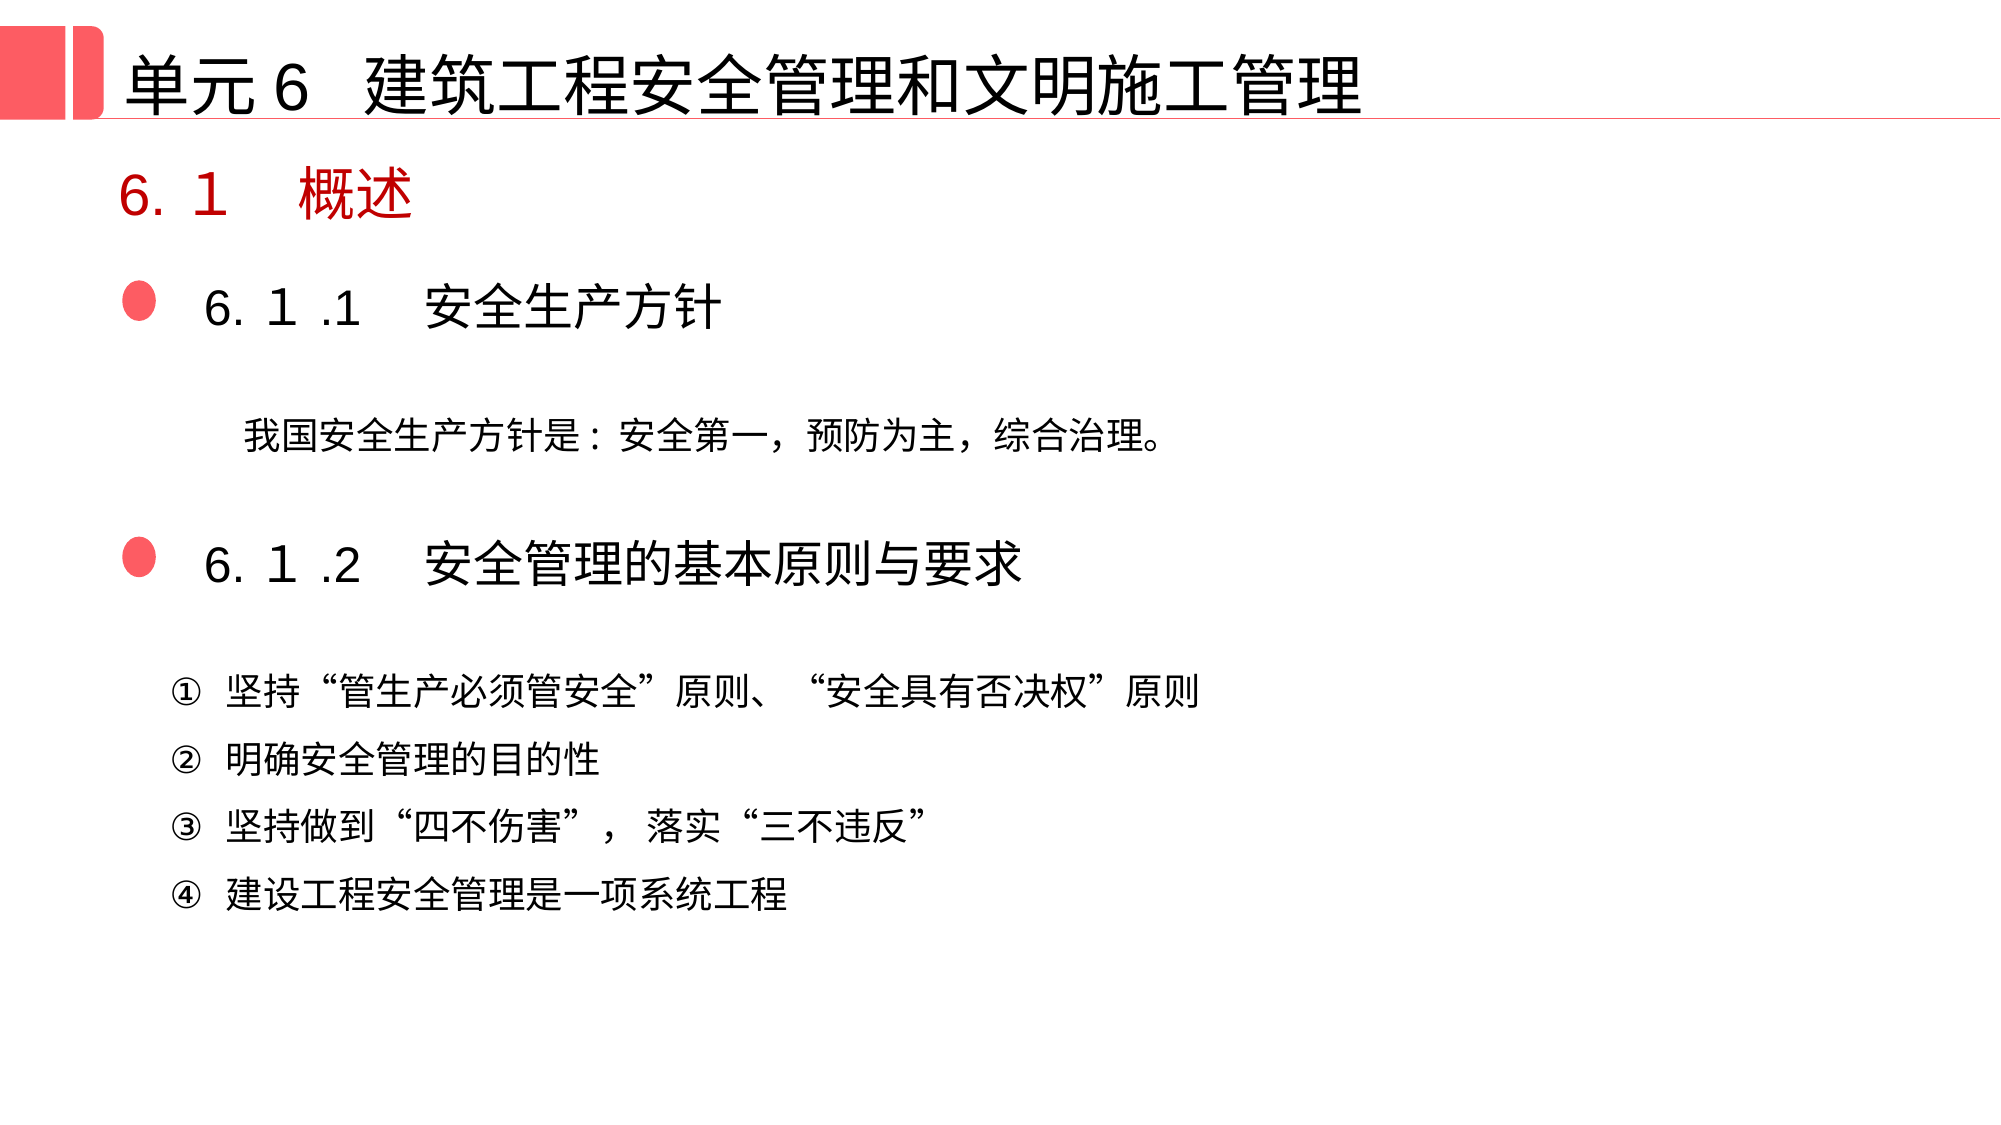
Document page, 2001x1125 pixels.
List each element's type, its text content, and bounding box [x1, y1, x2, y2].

text_box 坚持“管生产必须管安全”原则、“安全具有否决权”原则 明确安全管理的目的性 坚持做到“四不伤害”， 落实“三不违反” 建设工程安全管理是一项系统工程 [154, 638, 1755, 923]
text_box 6.１.2 安全管理的基本原则与要求 [189, 524, 1177, 600]
text_box 我国安全生产方针是: 安全第一，预防为主，综合治理。 [154, 381, 1755, 465]
text_box [122, 280, 156, 321]
text_box [122, 536, 156, 578]
text_box 6.１.1 安全生产方针 [189, 268, 1177, 344]
list 单元6 建筑工程安全管理和文明施工管理 [108, 12, 1891, 248]
text_box 6.１ 概述 [103, 149, 429, 235]
